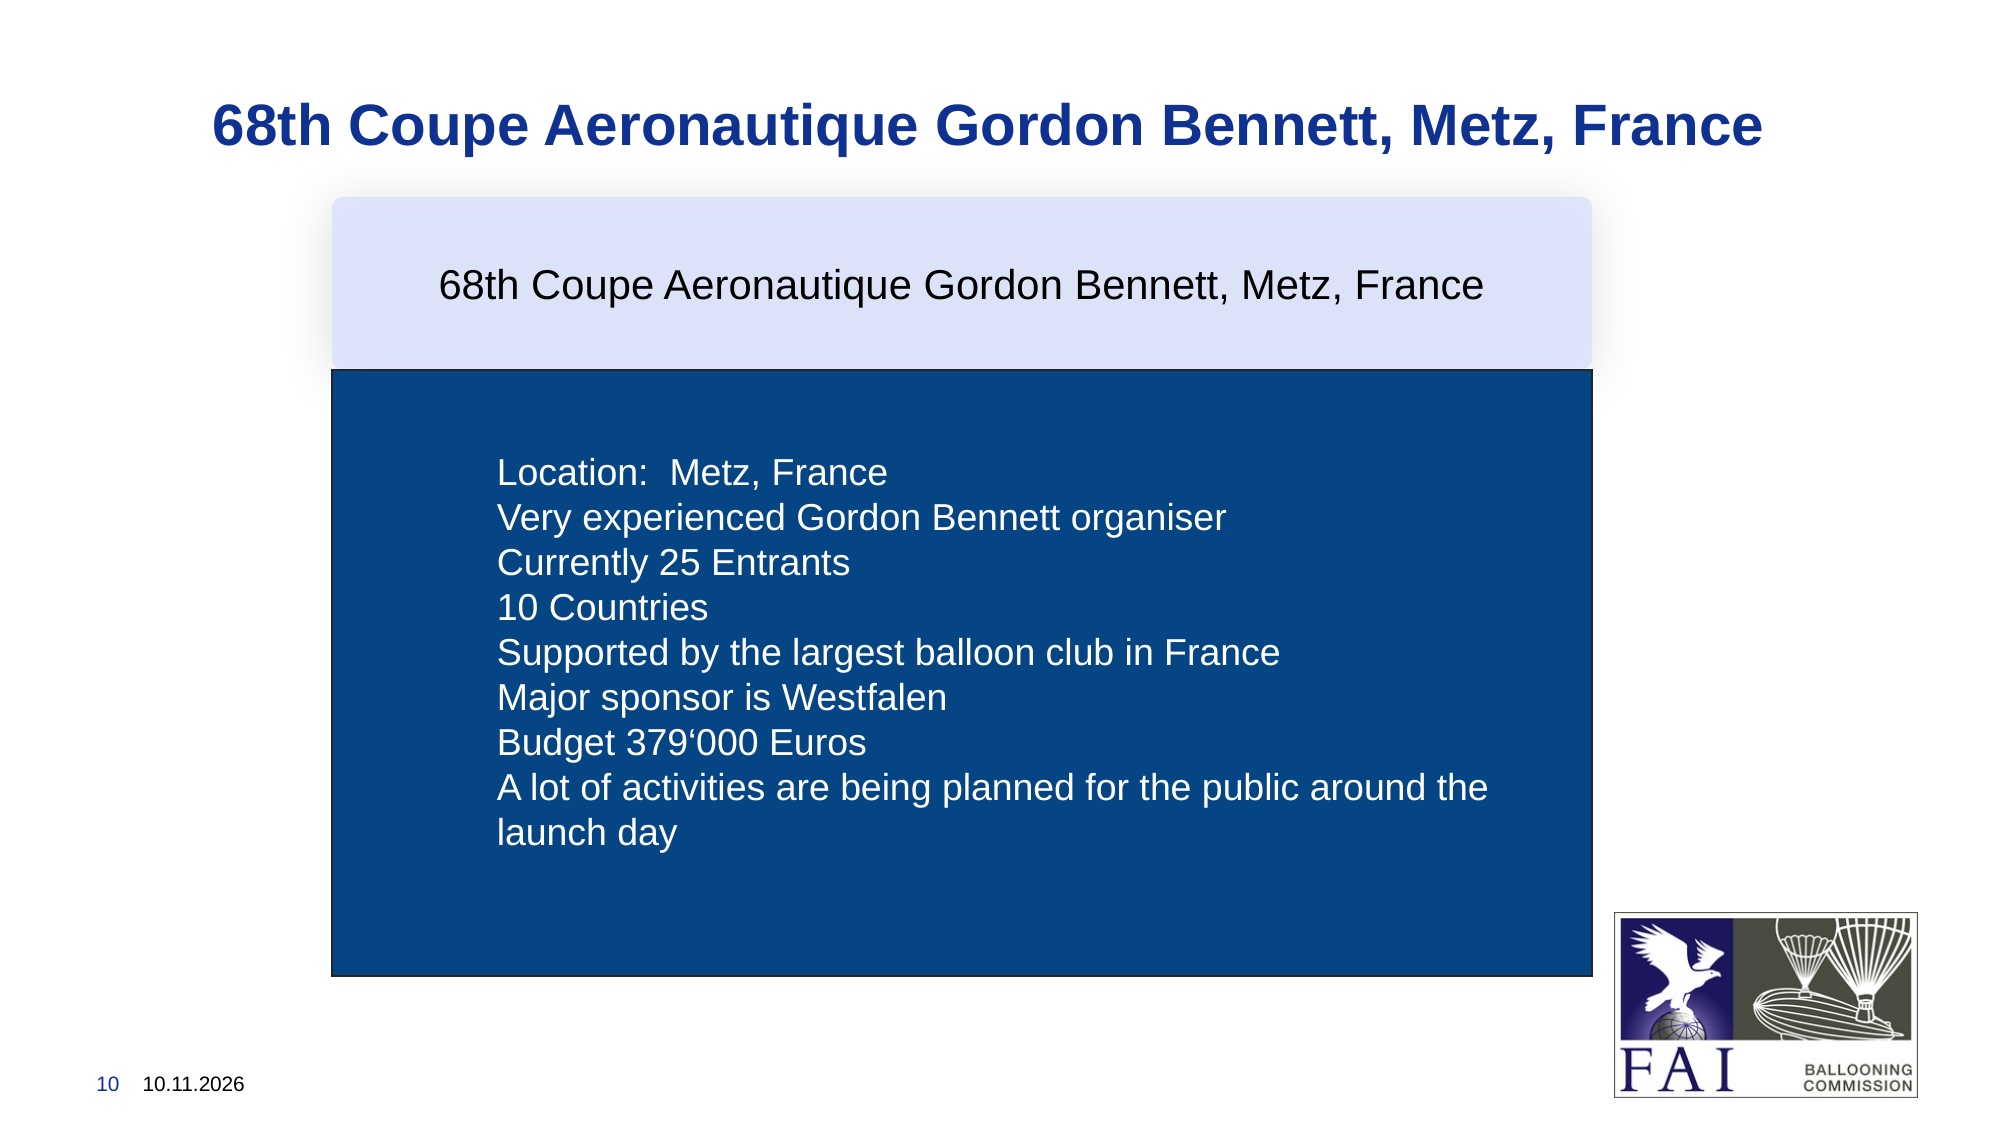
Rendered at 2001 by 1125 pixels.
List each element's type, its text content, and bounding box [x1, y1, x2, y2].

title 68th Coupe Aeronautique Gordon Bennett, Metz, France [96, 72, 1881, 159]
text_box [331, 196, 1592, 976]
picture [1614, 912, 1918, 1098]
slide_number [143, 1070, 256, 1125]
slide_number 10 [96, 1070, 143, 1125]
